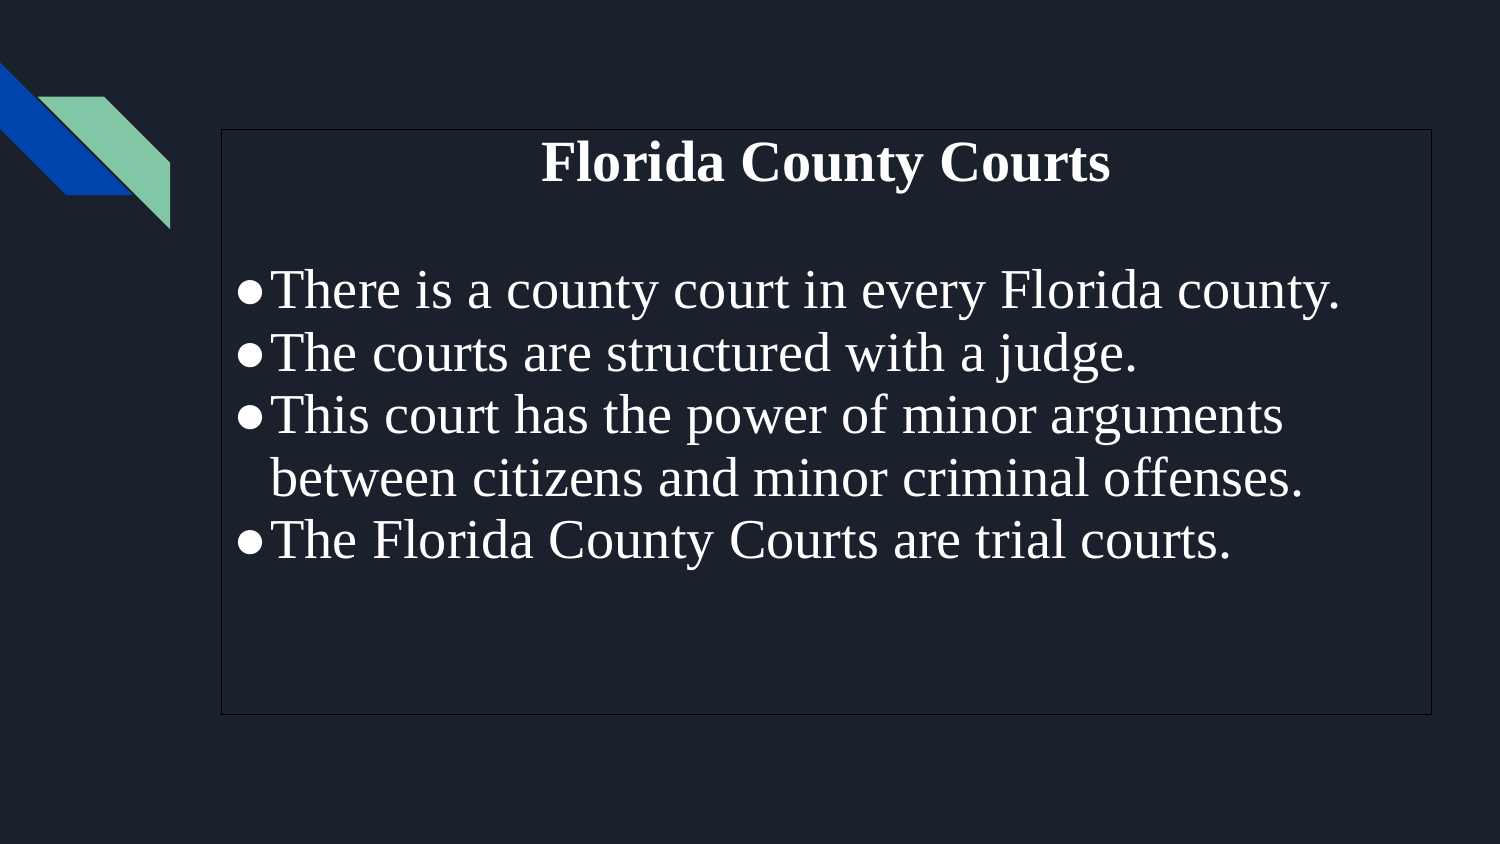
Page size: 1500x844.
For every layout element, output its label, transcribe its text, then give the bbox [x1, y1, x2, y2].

table_header Florida County Courts There is a county court in every Florida county. The courts are structured with a judge. This court has the power of minor arguments between citizens and minor criminal offenses. The Florida County Courts are trial courts. [222, 130, 1431, 714]
